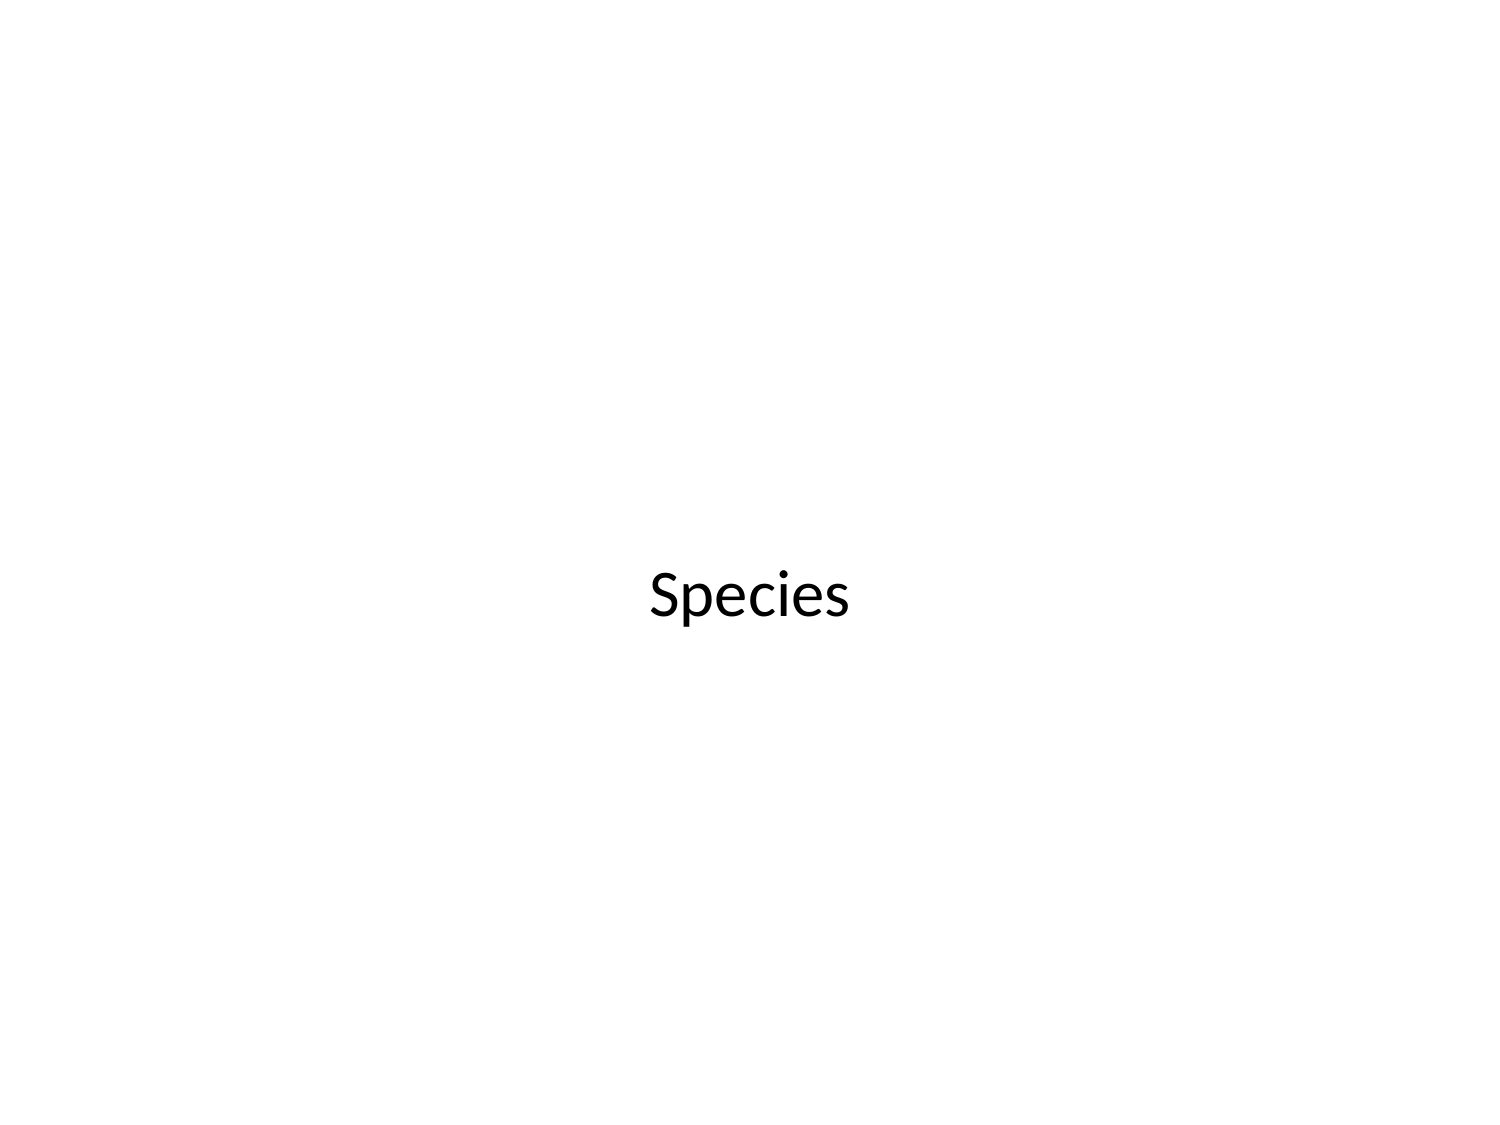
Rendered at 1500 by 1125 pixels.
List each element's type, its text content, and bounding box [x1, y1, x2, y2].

list Species [75, 262, 1425, 1005]
